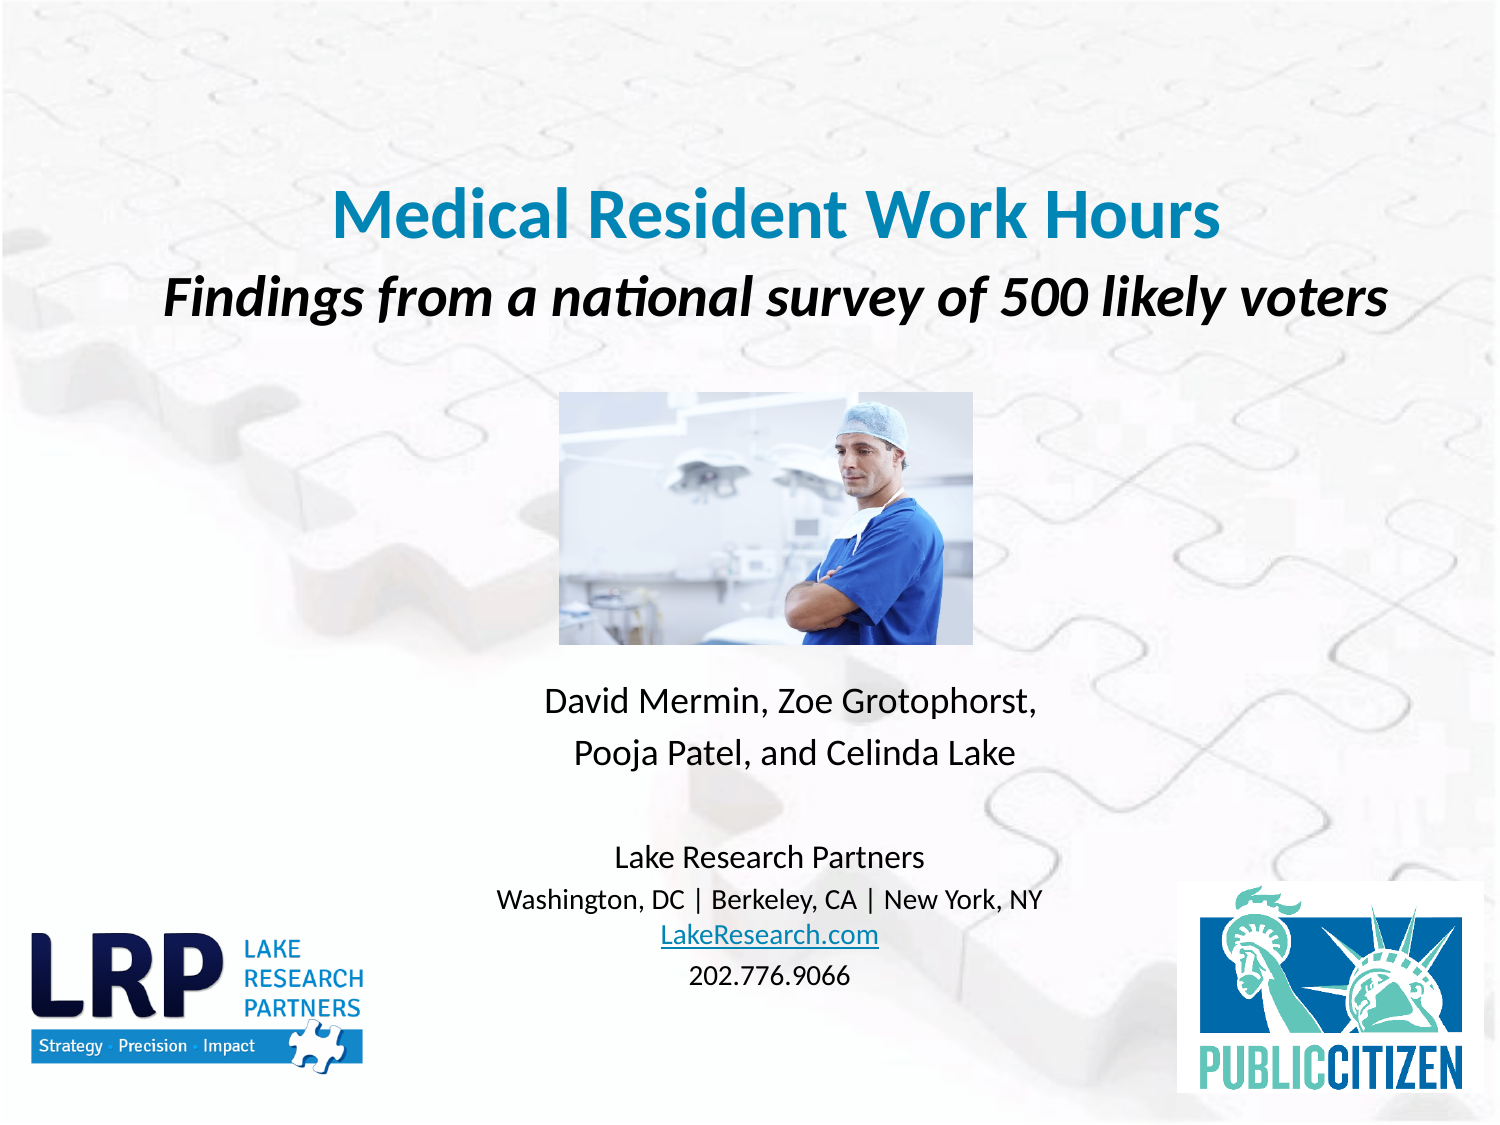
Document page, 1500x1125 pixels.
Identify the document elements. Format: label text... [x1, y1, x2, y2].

title Medical Resident Work Hours [120, 117, 1434, 238]
text_box David Mermin, Zoe Grotophorst, Pooja Patel, and Celinda Lake [388, 668, 1202, 726]
picture [2, 0, 1500, 1125]
text_box Lake Research Partners Washington, DC | Berkeley, CA | New York, NY LakeResearch.com 202.776.9066 [476, 827, 1064, 988]
subtitle Findings from a national survey of 500 likely voters [133, 251, 1420, 377]
